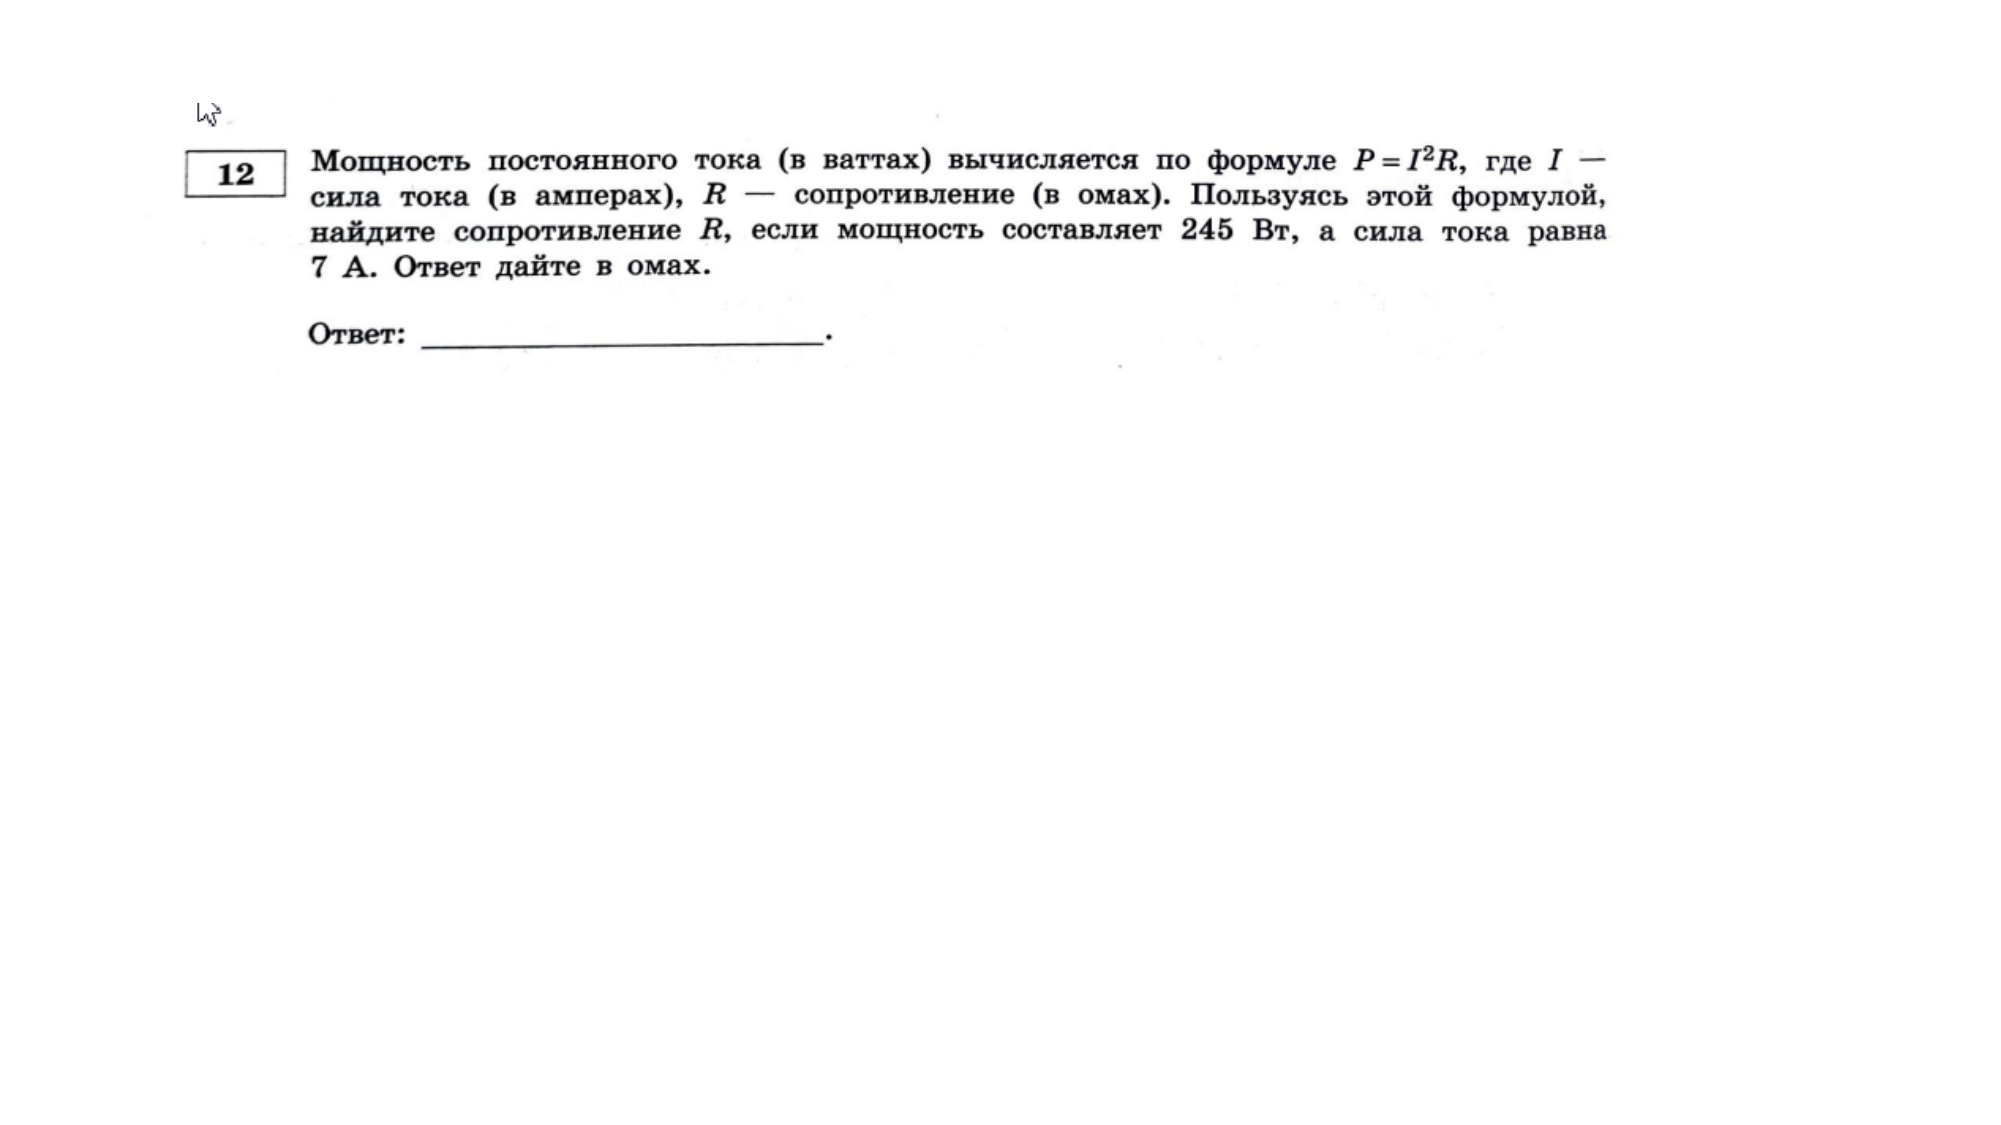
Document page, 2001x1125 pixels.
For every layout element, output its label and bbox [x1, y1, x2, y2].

picture [144, 103, 1626, 374]
